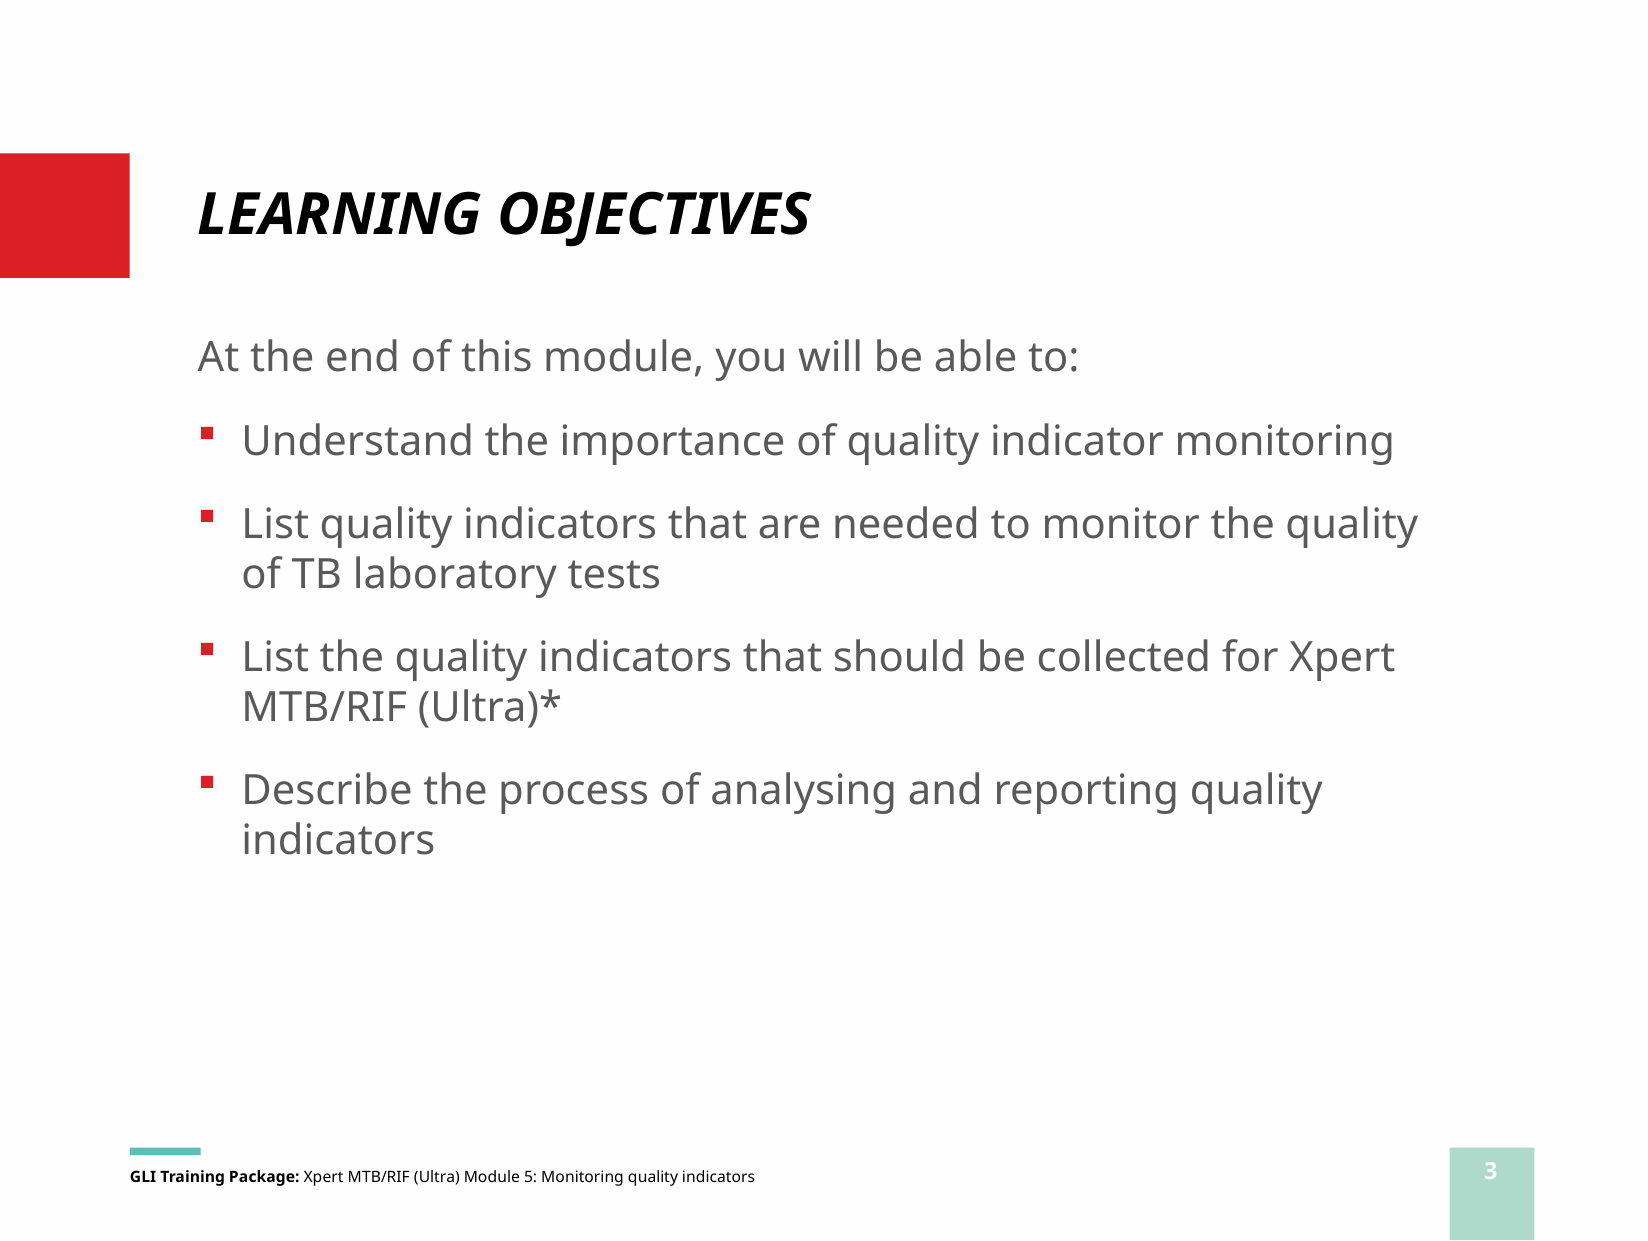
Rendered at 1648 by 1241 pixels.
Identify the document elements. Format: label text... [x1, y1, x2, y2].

title LEARNING OBJECTIVES [197, 153, 1450, 278]
list At the end of this module, you will be able to: Understand the importance of quality indicator monitoring List quality indicators that are needed to monitor the quality of TB laboratory tests List the quality indicators that should be collected for Xpert MTB/RIF (Ultra)* Describe the process of analysing and reporting quality indicators [197, 330, 1450, 1087]
